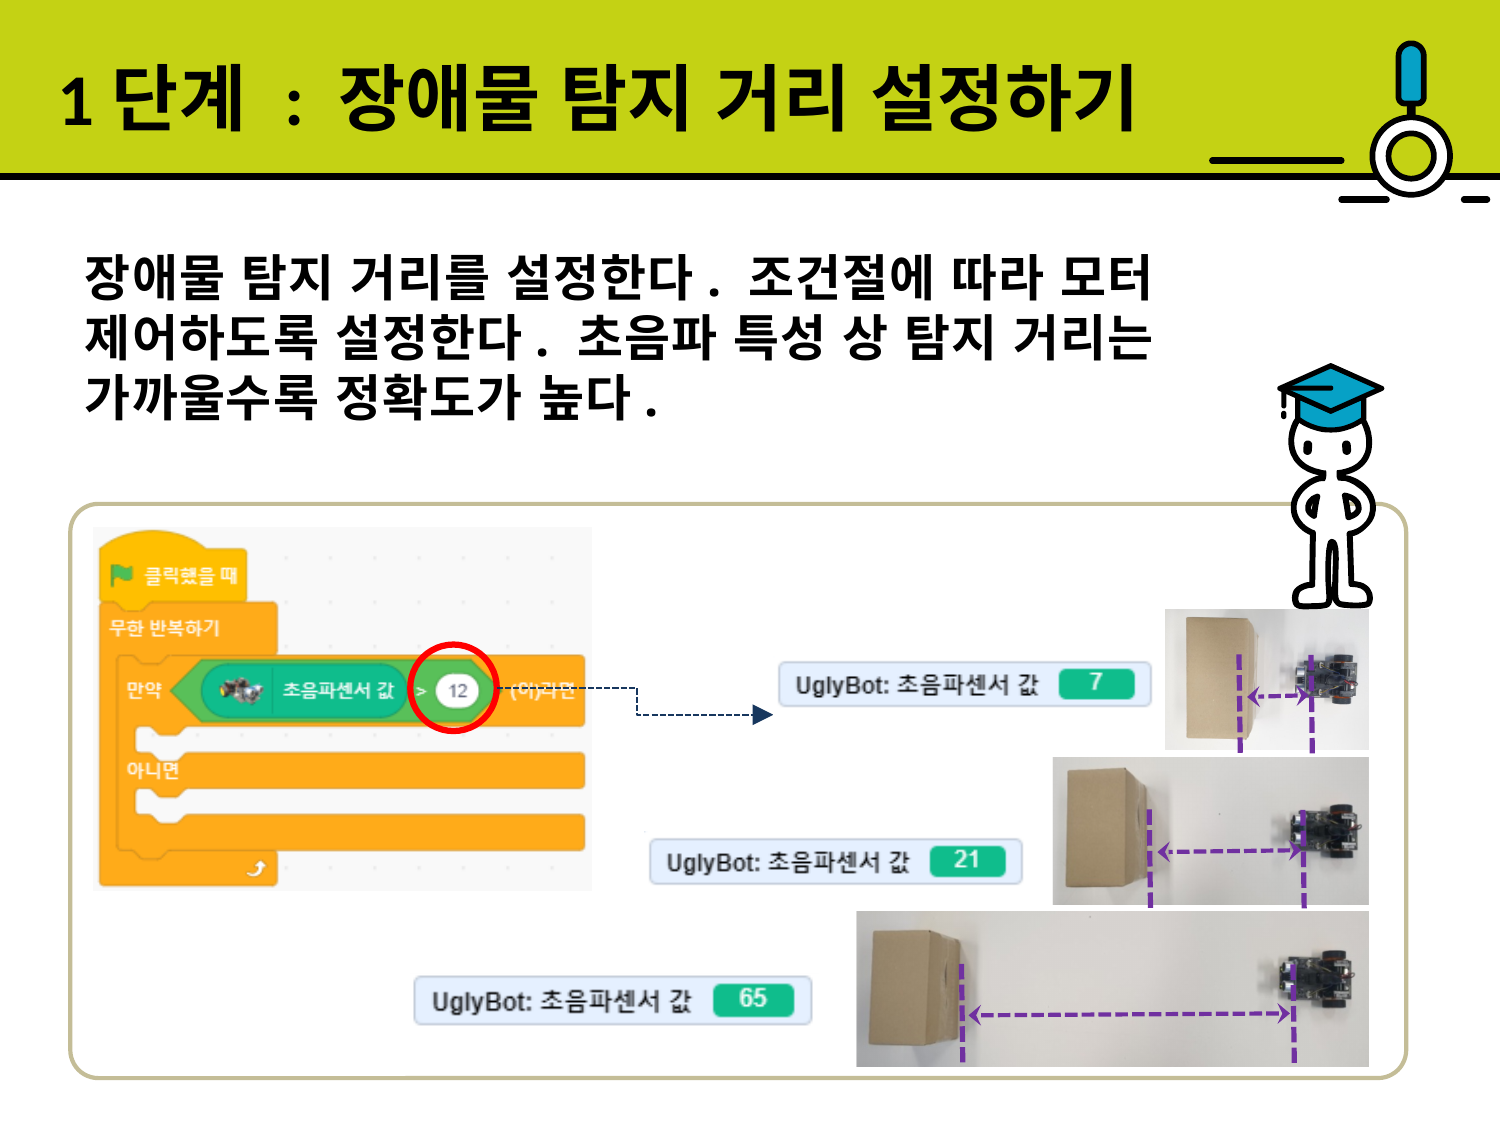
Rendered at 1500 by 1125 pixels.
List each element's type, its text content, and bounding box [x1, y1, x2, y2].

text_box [496, 687, 768, 716]
text_box [68, 501, 1409, 1081]
picture [409, 972, 819, 1032]
picture [773, 655, 1158, 716]
picture [93, 527, 592, 891]
picture [644, 831, 1029, 891]
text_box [1277, 363, 1385, 610]
text_box 장애물 탐지 거리를 설정한다. 조건절에 따라 모터 제어하도록 설정한다. 초음파 특성 상 탐지 거리는 가까울수록 정확도가 높다. [70, 238, 1372, 434]
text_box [855, 609, 1370, 1067]
list 1단계 : 장애물 탐지 거리 설정하기 [57, 52, 1161, 690]
